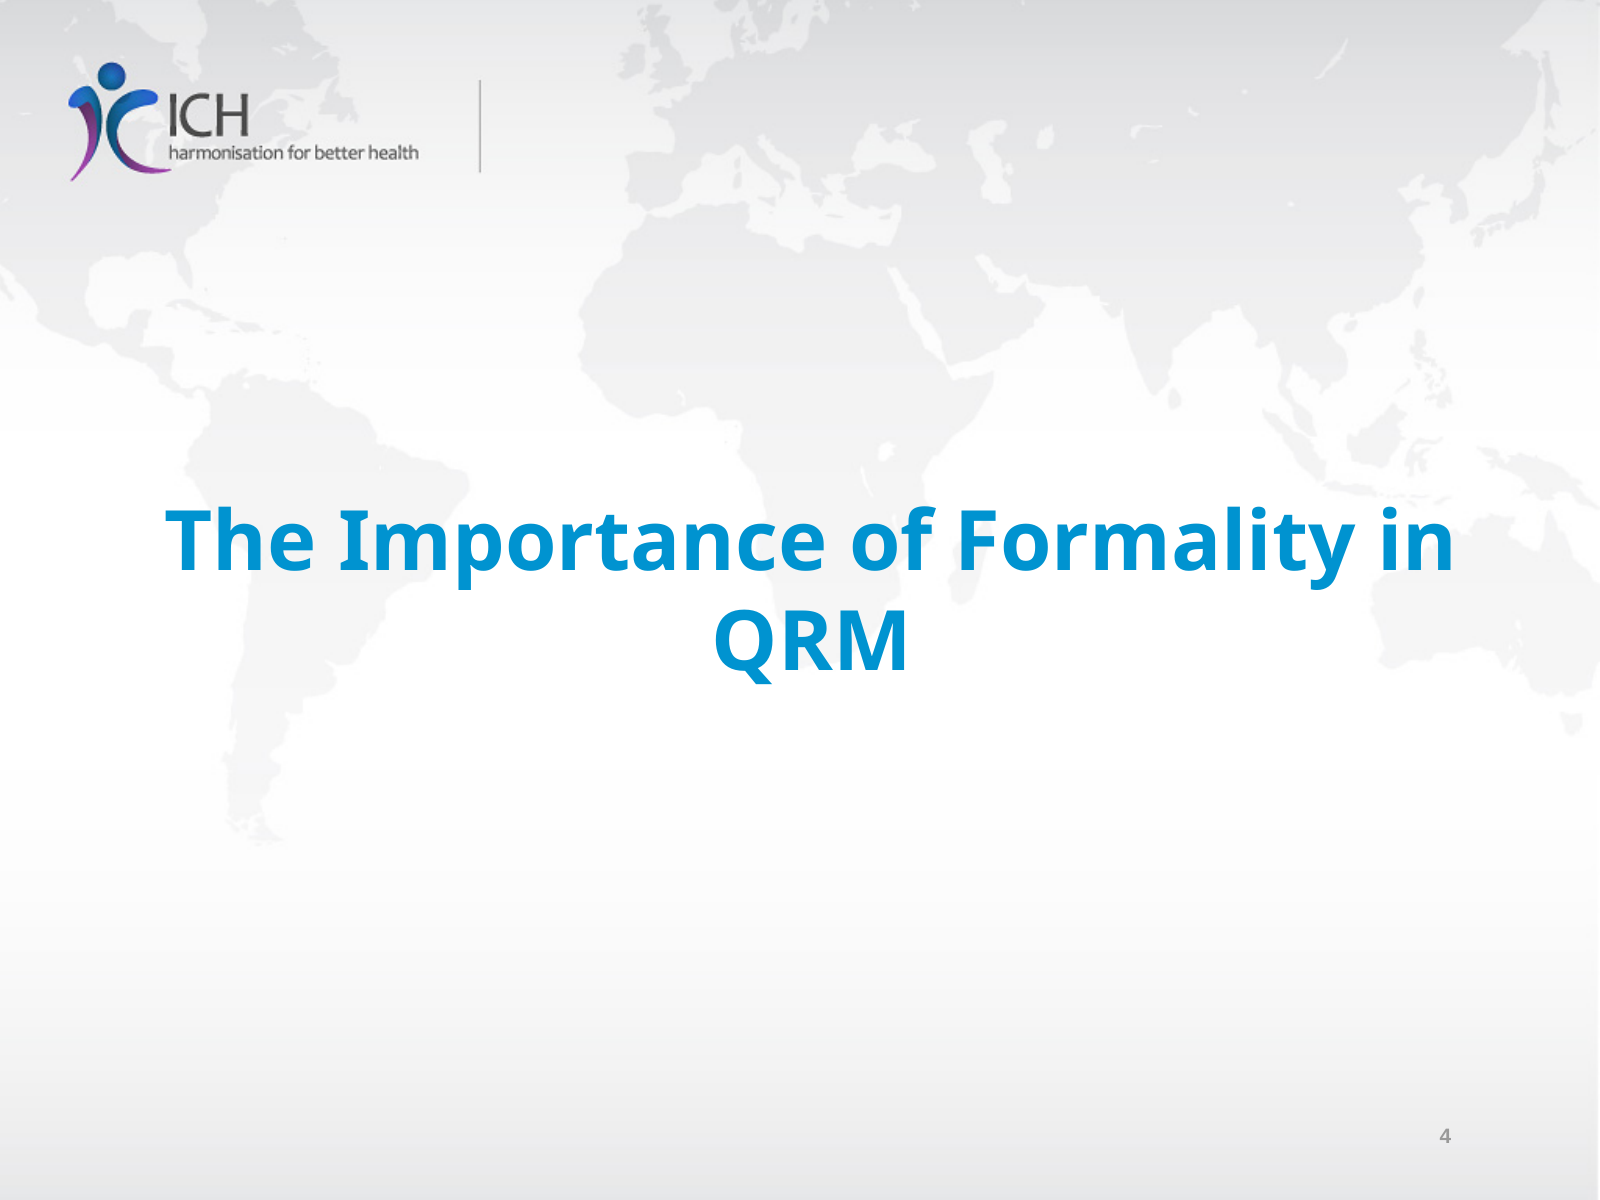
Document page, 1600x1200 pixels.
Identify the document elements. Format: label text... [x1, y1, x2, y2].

text_box The Importance of Formality in QRM [114, 458, 1509, 614]
picture [0, 0, 1600, 1200]
